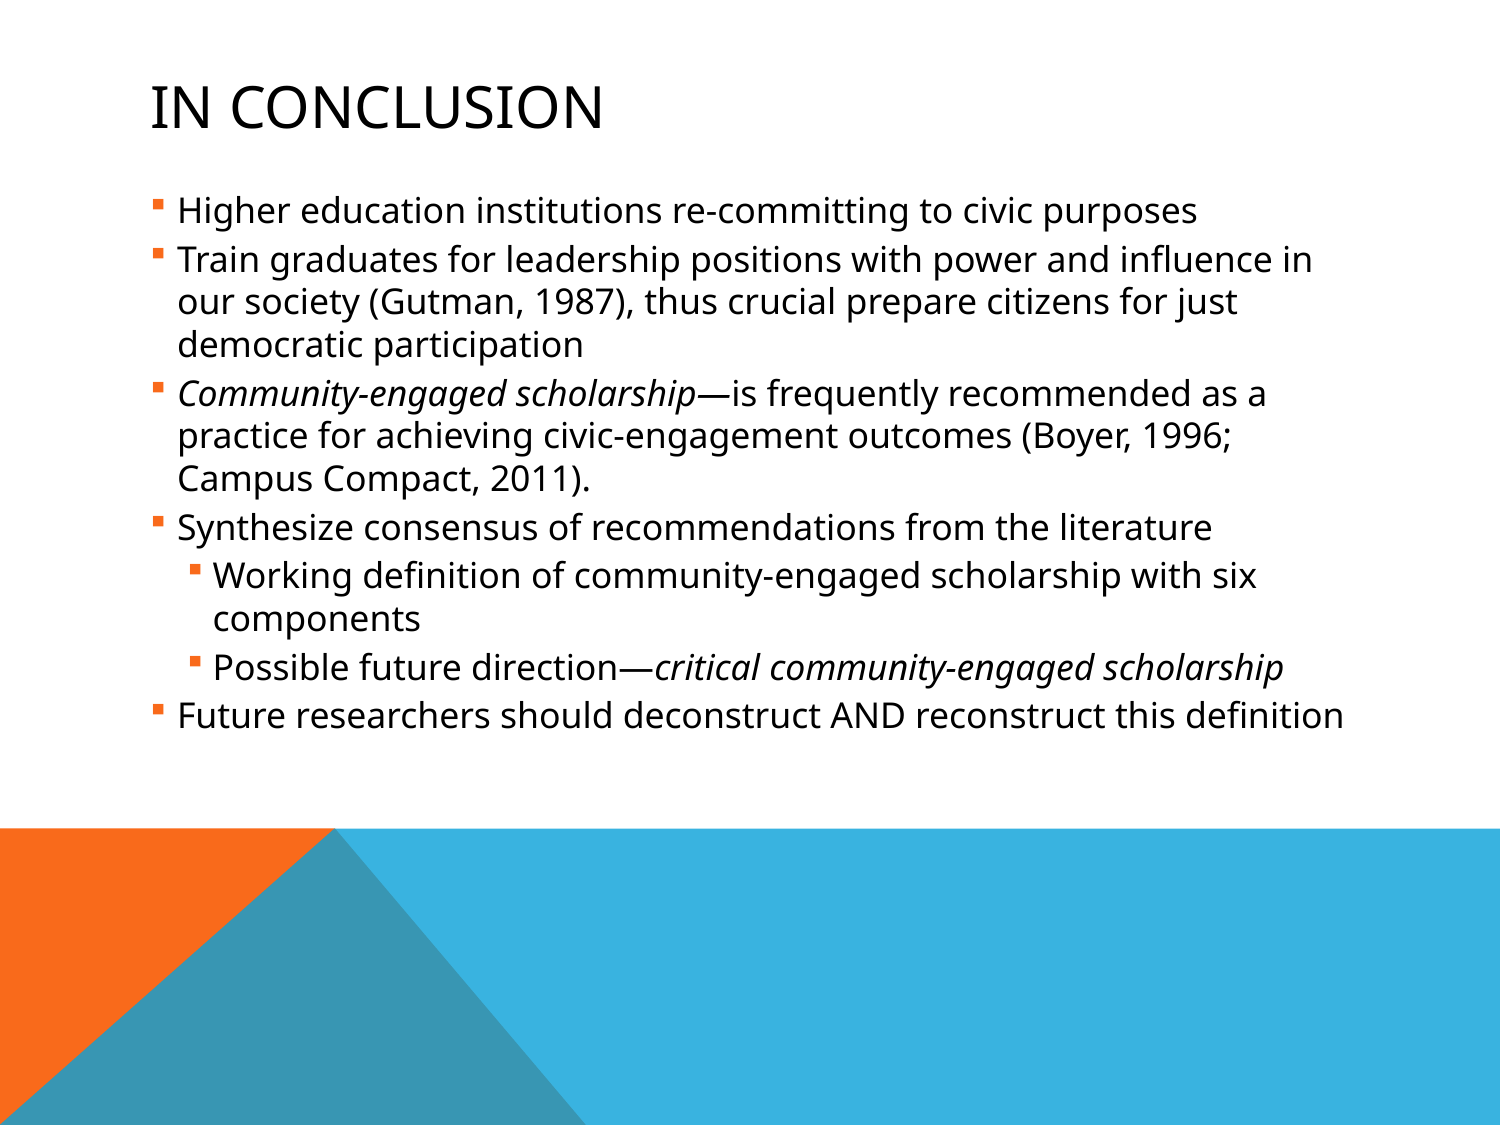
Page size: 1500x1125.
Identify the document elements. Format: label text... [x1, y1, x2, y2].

title In conclusion [135, 60, 1369, 150]
list Higher education institutions re-committing to civic purposes Train graduates for leadership positions with power and influence in our society (Gutman, 1987), thus crucial prepare citizens for just democratic participation Community-engaged scholarship—is frequently recommended as a practice for achieving civic-engagement outcomes (Boyer, 1996; Campus Compact, 2011). Synthesize consensus of recommendations from the literature Working definition of community-engaged scholarship with six components Possible future direction—critical community-engaged scholarship Future researchers should deconstruct AND reconstruct this definition [135, 180, 1369, 768]
